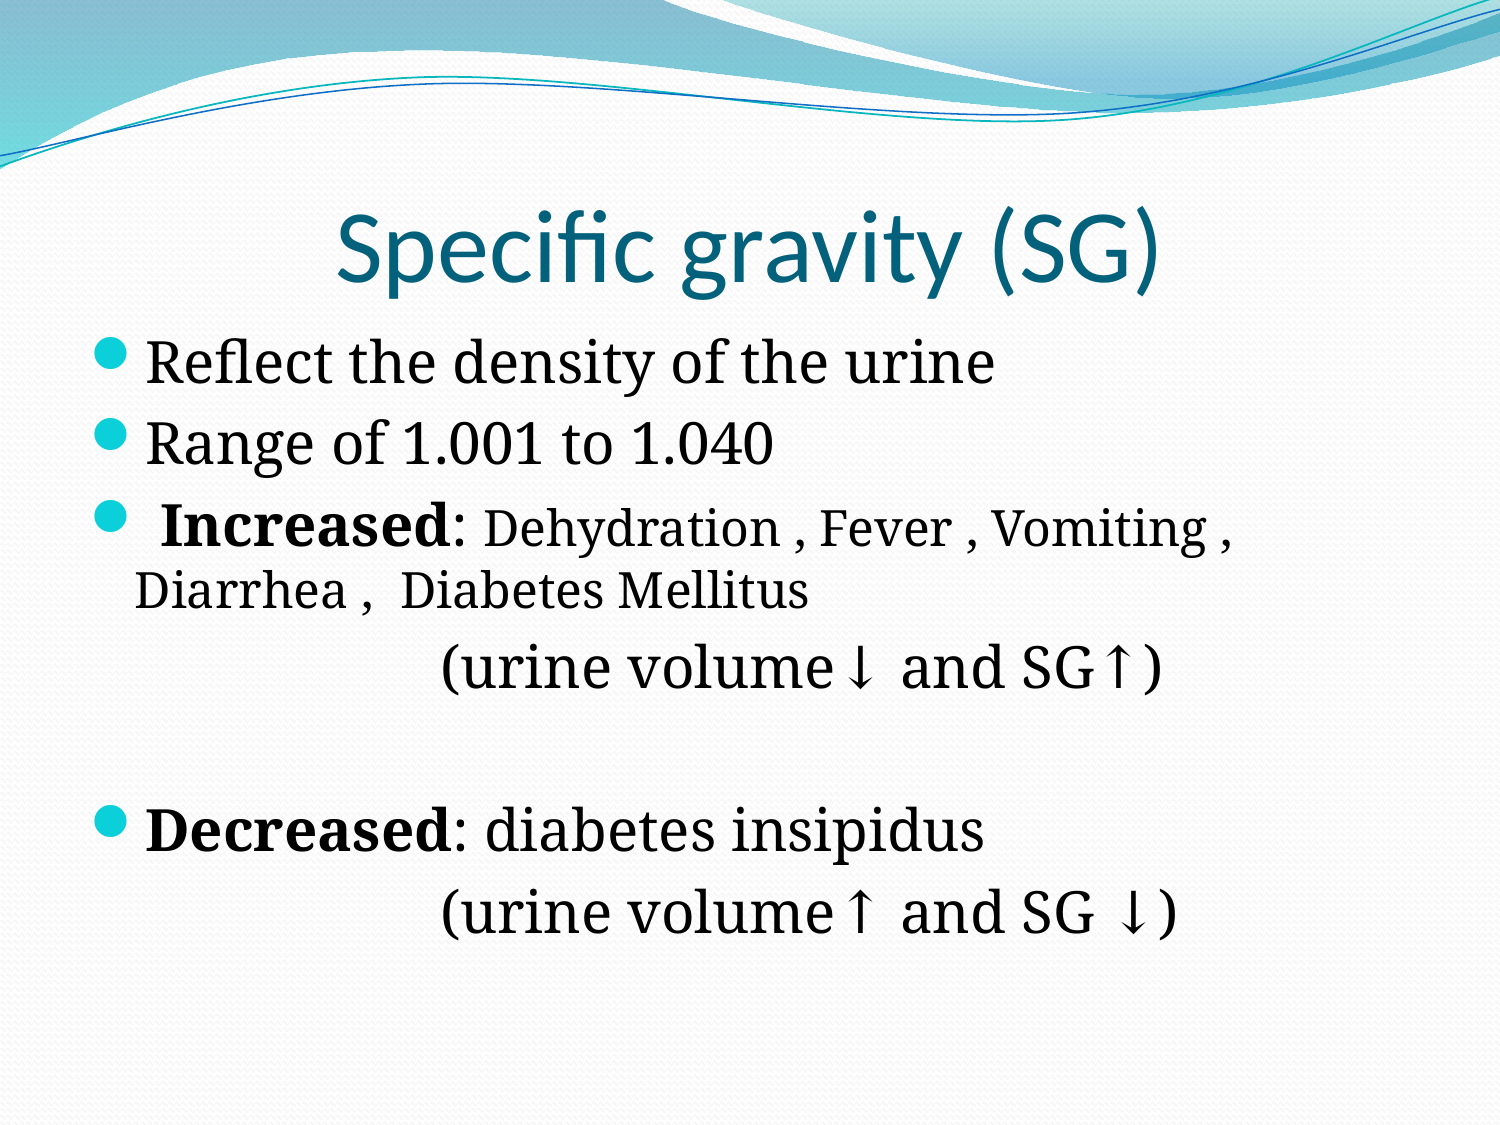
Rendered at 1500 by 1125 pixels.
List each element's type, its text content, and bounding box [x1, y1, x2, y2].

title Specific gravity (SG) [75, 115, 1425, 303]
list Reflect the density of the urine Range of 1.001 to 1.040 Increased: Dehydration , Fever , Vomiting , Diarrhea , Diabetes Mellitus (urine volume↓ and SG↑) Decreased: diabetes insipidus (urine volume↑ and SG ↓) [75, 317, 1425, 1038]
